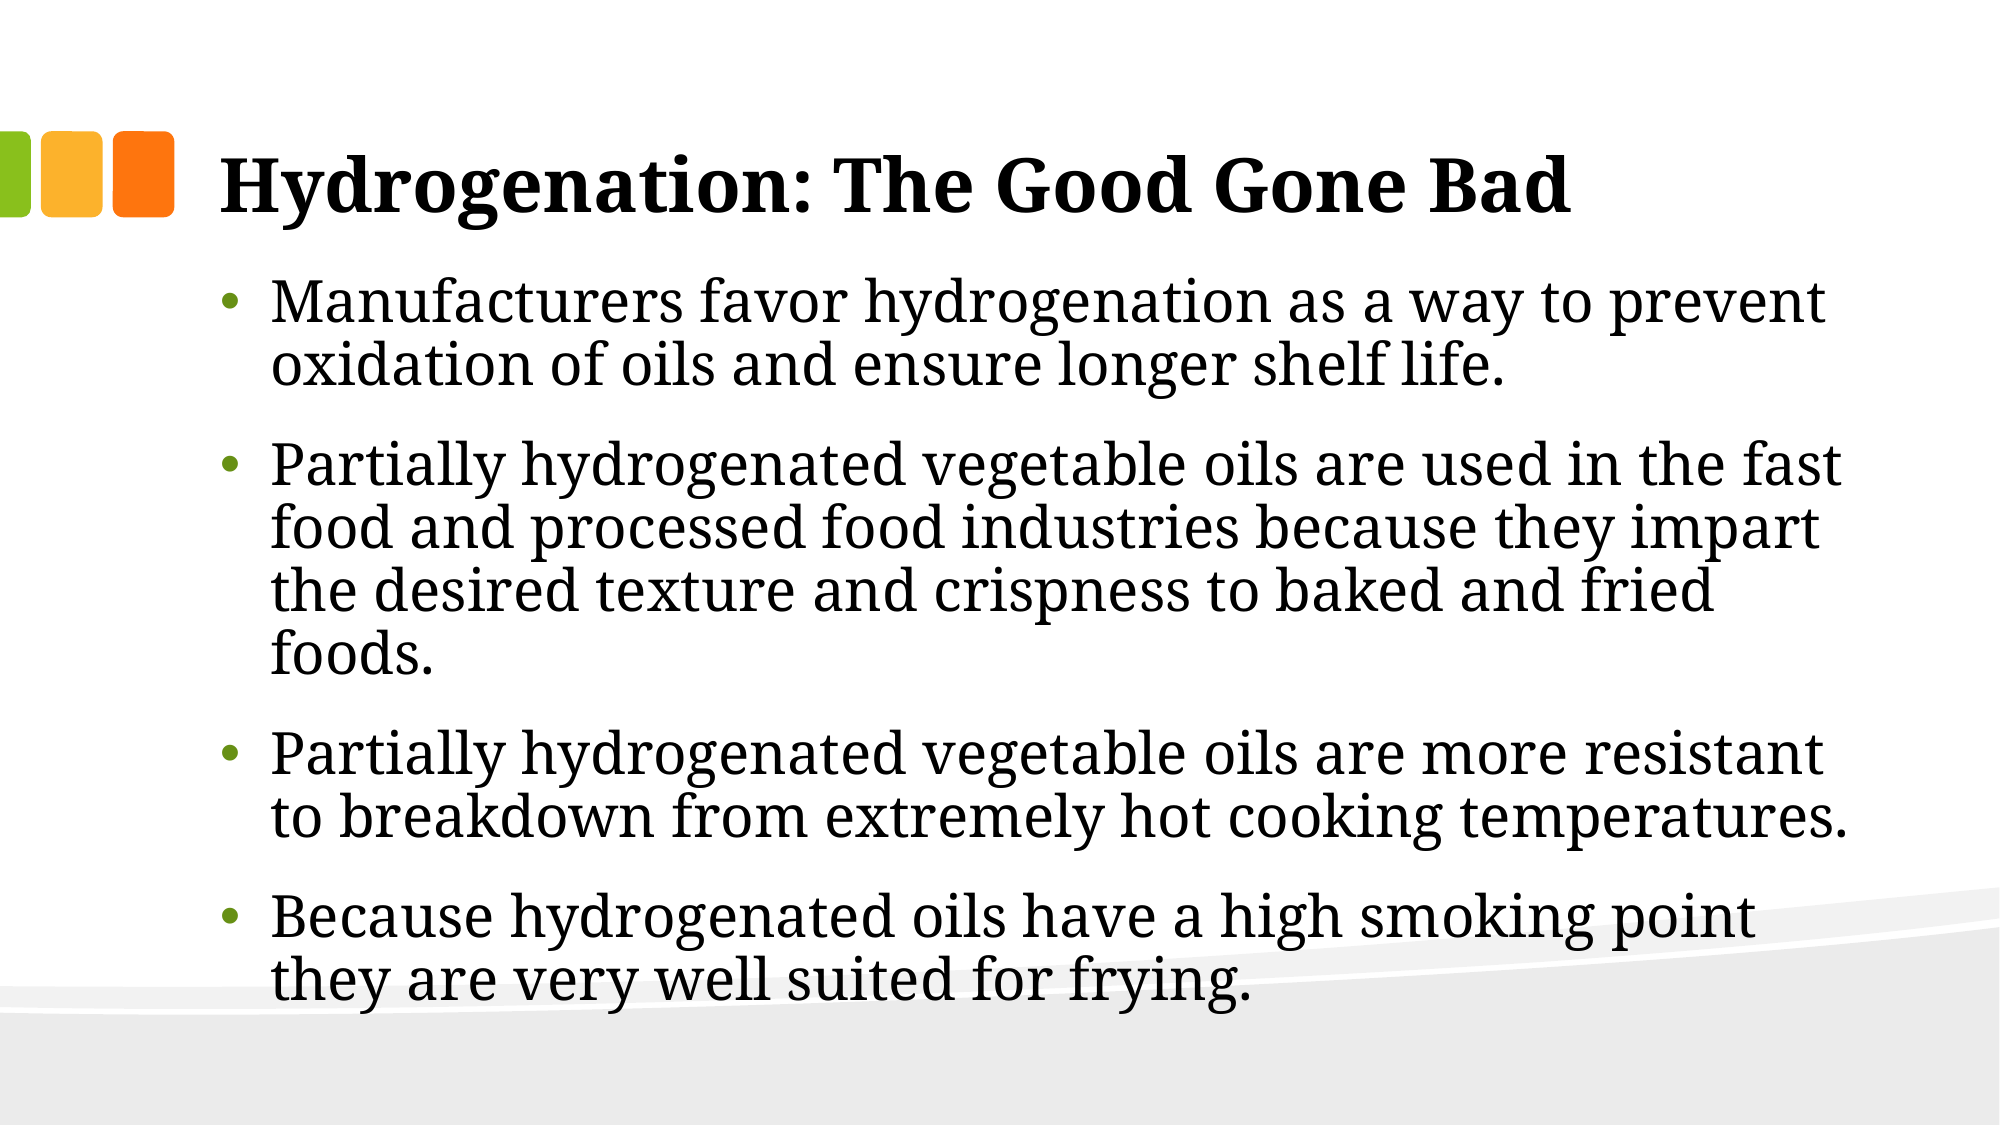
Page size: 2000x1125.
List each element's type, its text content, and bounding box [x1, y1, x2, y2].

title Hydrogenation: The Good Gone Bad [199, 24, 1800, 238]
list Manufacturers favor hydrogenation as a way to prevent oxidation of oils and ensure longer shelf life. Partially hydrogenated vegetable oils are used in the fast food and processed food industries because they impart the desired texture and crispness to baked and fried foods. Partially hydrogenated vegetable oils are more resistant to breakdown from extremely hot cooking temperatures. Because hydrogenated oils have a high smoking point they are very well suited for frying. [199, 262, 1913, 1050]
